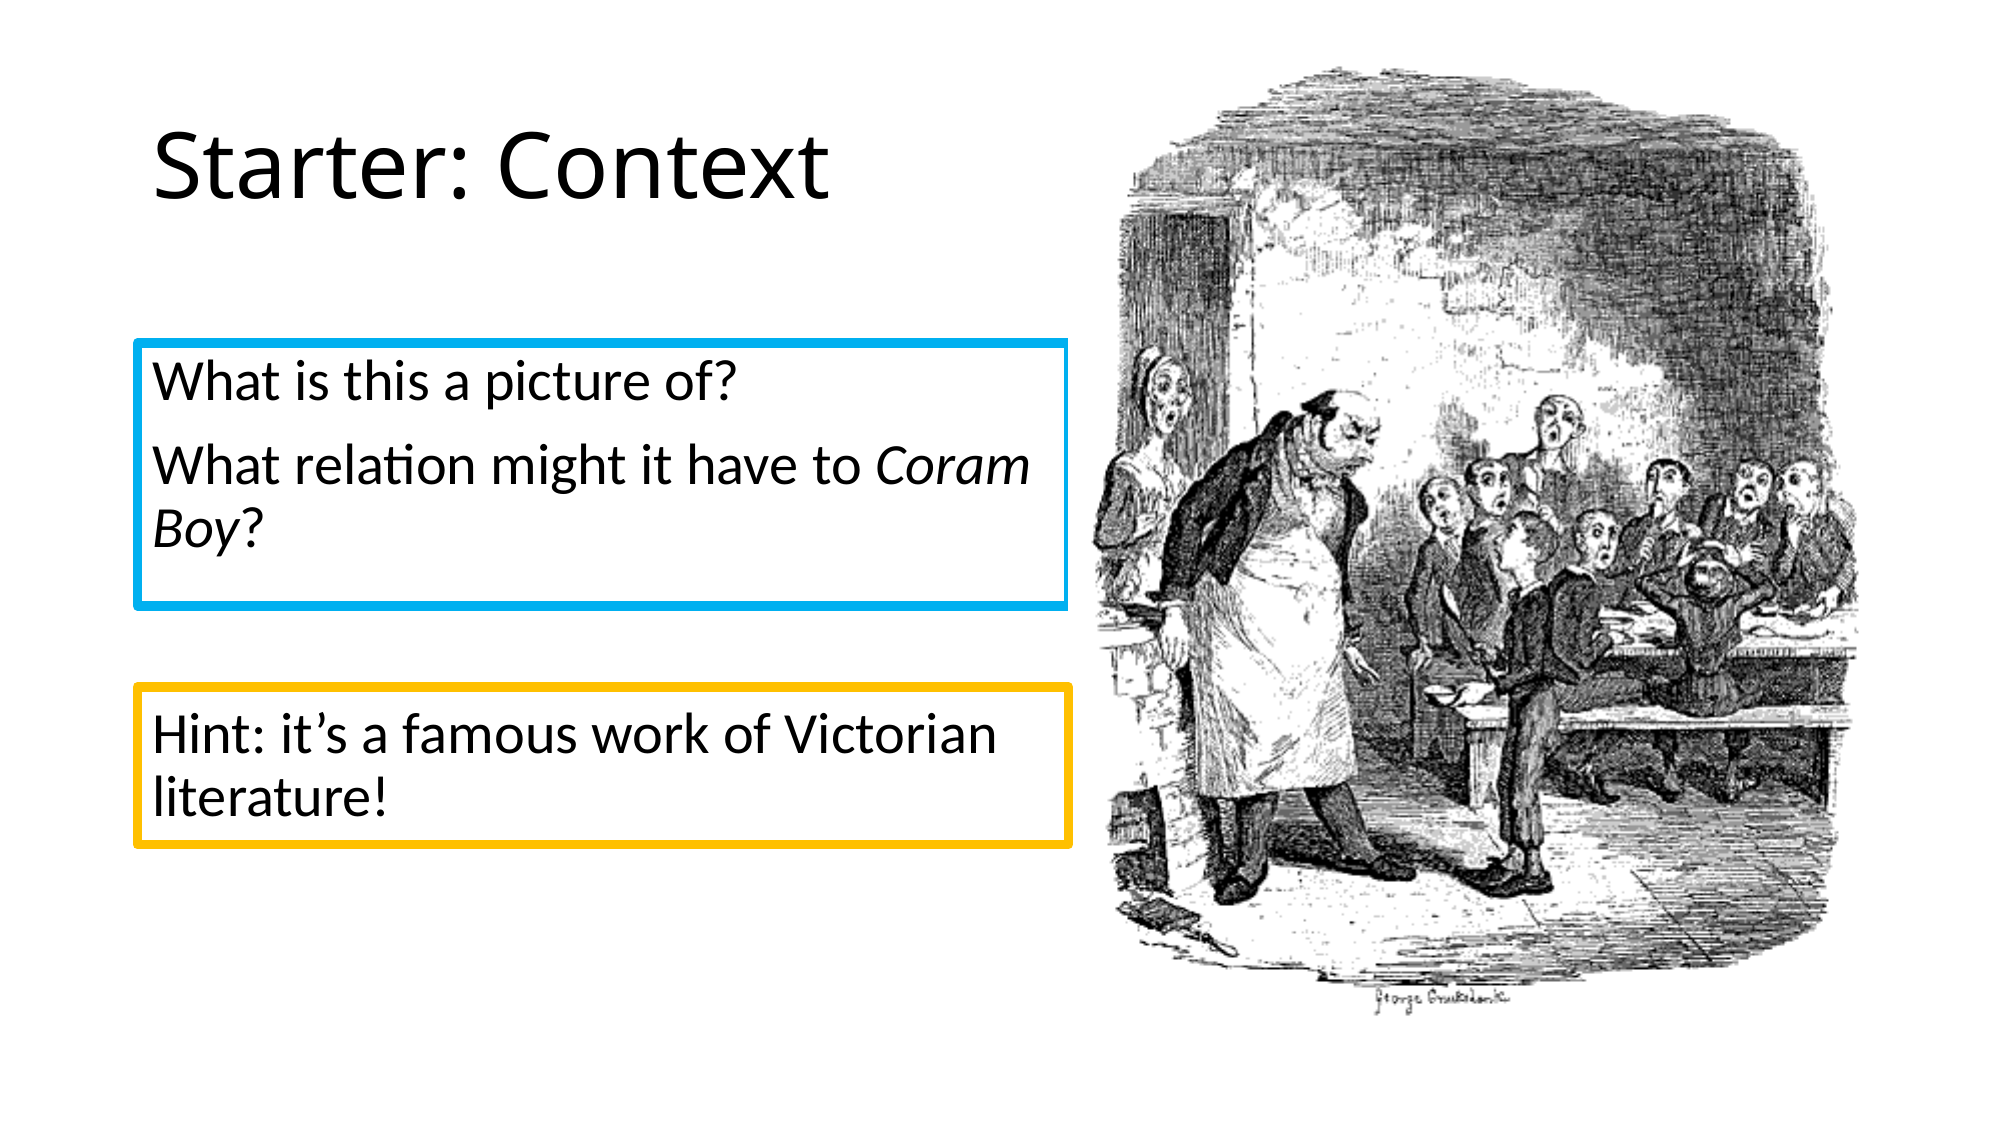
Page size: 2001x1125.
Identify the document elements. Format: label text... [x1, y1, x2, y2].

list What is this a picture of? What relation might it have to Coram Boy? [137, 343, 1068, 607]
picture [1068, 35, 1883, 1036]
text_box Hint: it’s a famous work of Victorian literature! [137, 686, 1068, 845]
title Starter: Context [137, 59, 1068, 278]
